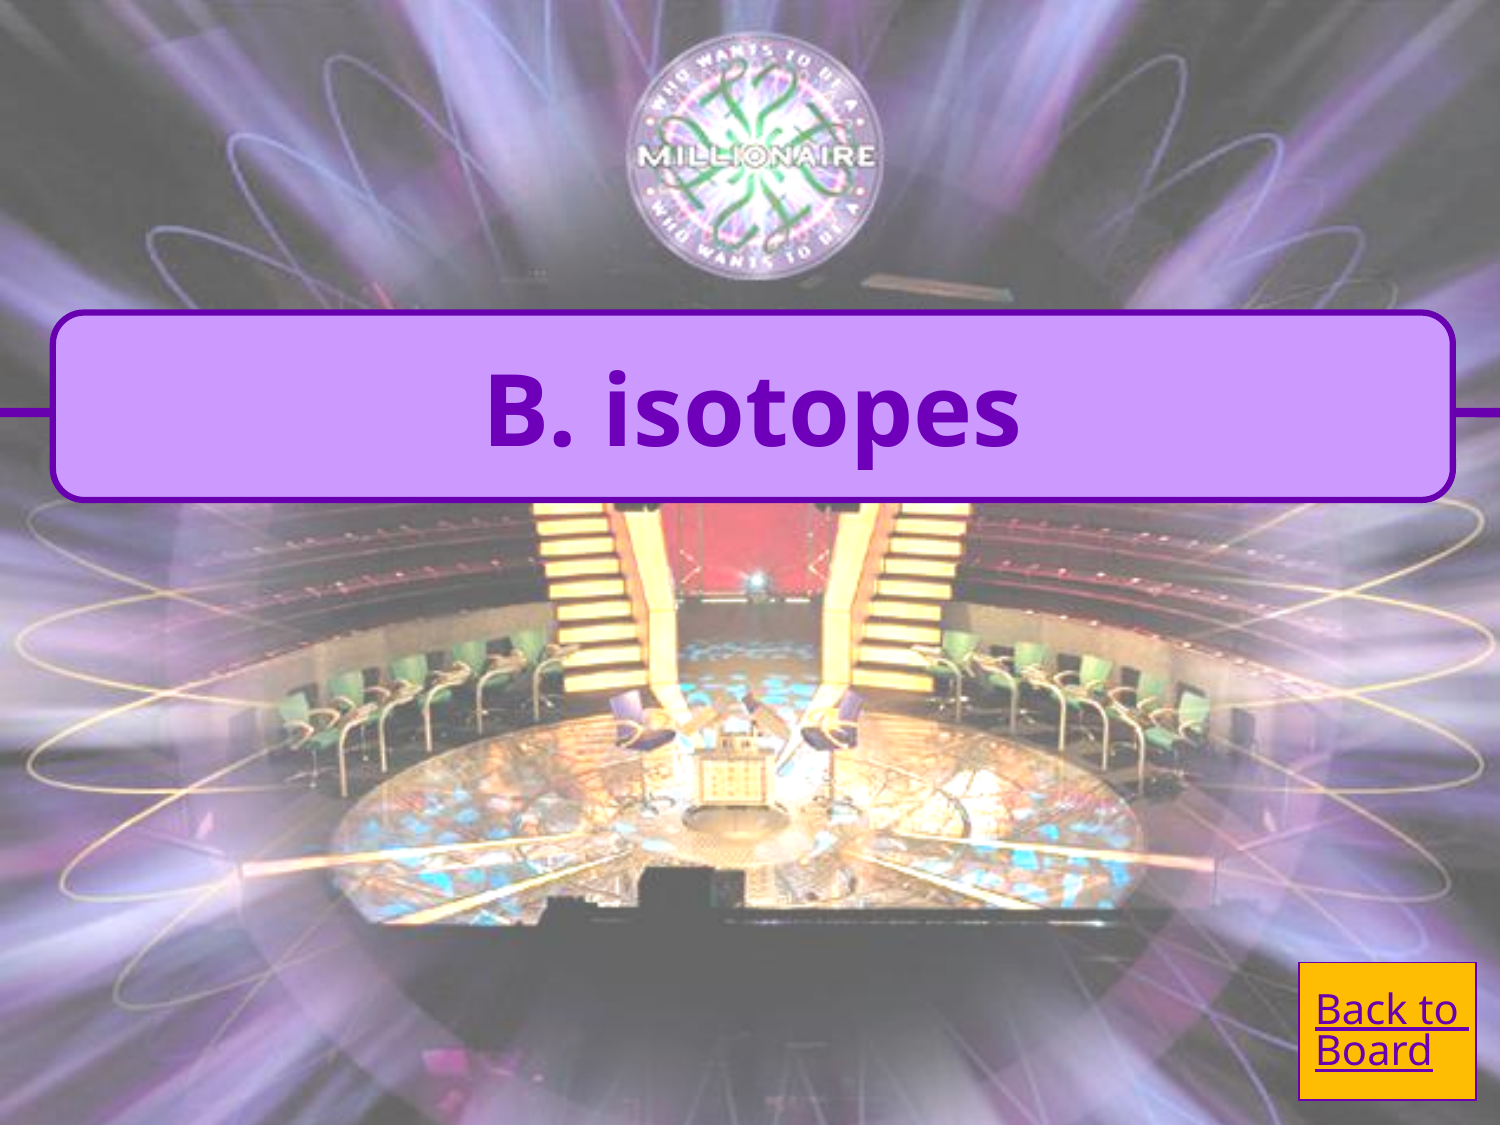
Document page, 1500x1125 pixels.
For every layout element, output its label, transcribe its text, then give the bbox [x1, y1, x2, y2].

text_box Back to Board [1299, 975, 1488, 1047]
text_box [1298, 962, 1477, 1100]
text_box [0, 312, 1500, 501]
